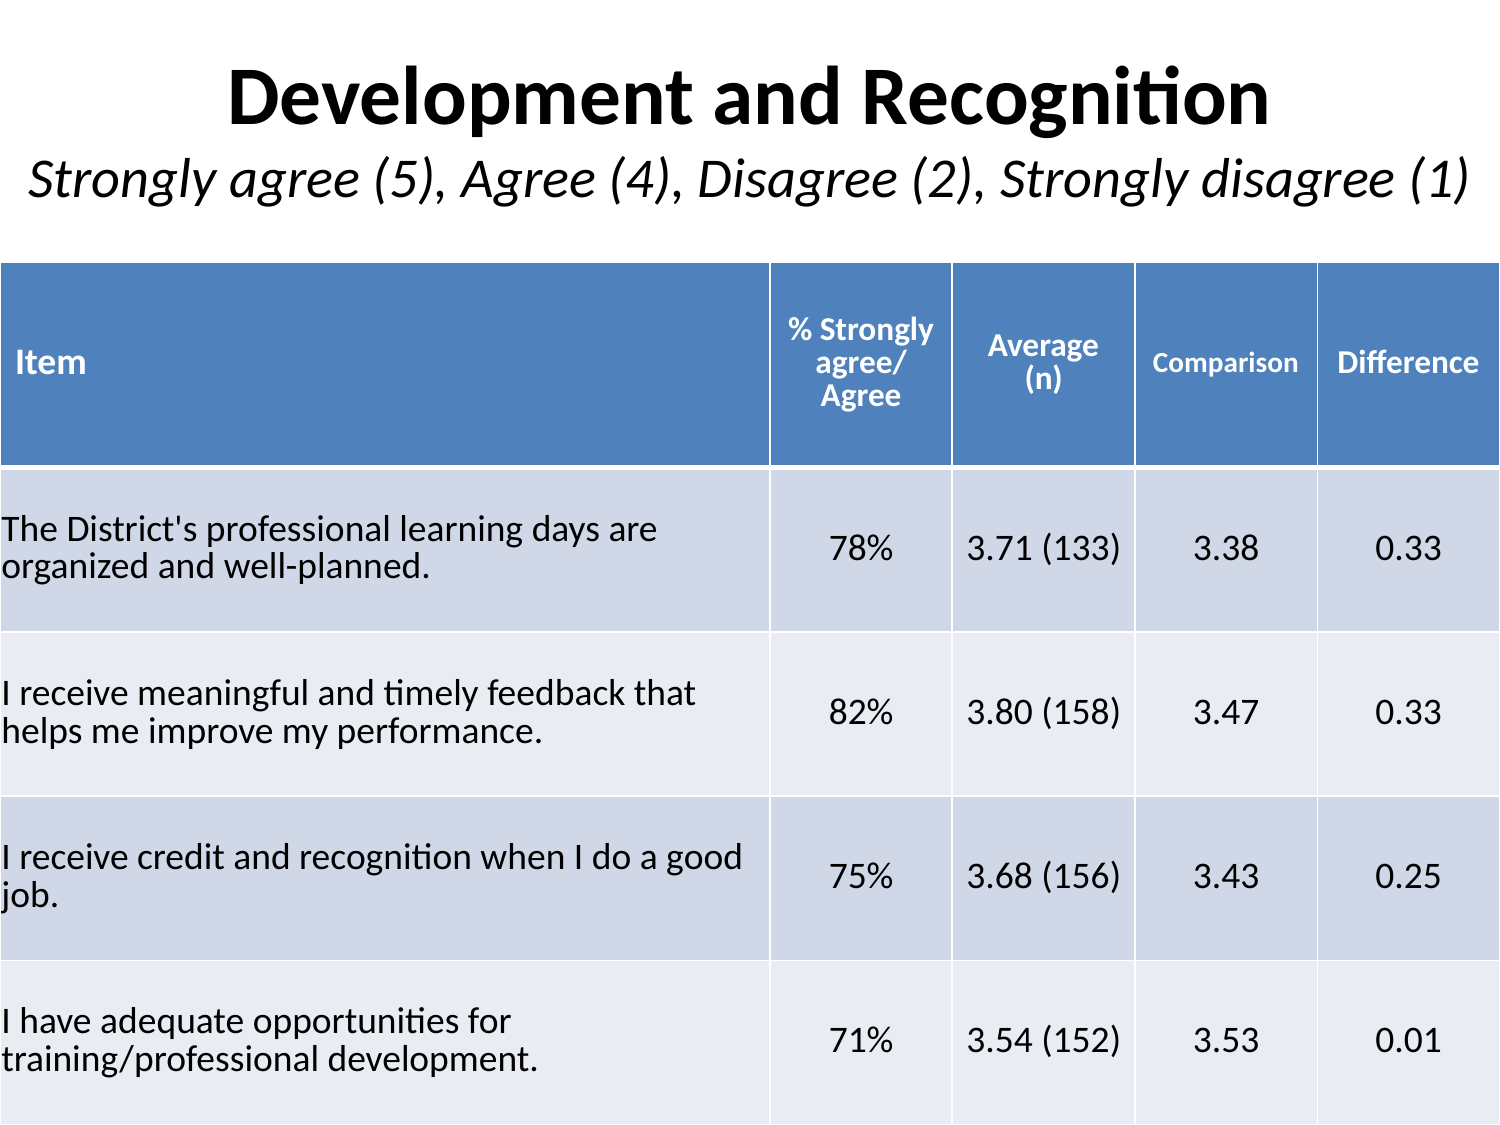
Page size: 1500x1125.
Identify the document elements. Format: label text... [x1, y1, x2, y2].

table_cell 71% [771, 961, 951, 1124]
table_cell 75% [771, 797, 951, 960]
table_cell I have adequate opportunities for training/professional development. [1, 961, 769, 1124]
table_cell 3.68 (156) [953, 797, 1134, 960]
table_cell The District's professional learning days are organized and well-planned. [1, 470, 769, 631]
table_cell 3.47 [1136, 633, 1317, 795]
table_cell 3.80 (158) [953, 633, 1134, 795]
table_header % Strongly agree/ Agree [771, 263, 951, 465]
table_cell 0.33 [1318, 633, 1499, 795]
table_header Difference [1318, 263, 1499, 465]
table_cell 3.43 [1136, 797, 1317, 960]
table_header Item [1, 263, 769, 465]
table_cell 3.54 (152) [953, 961, 1134, 1124]
table_cell 82% [771, 633, 951, 795]
table_cell 3.53 [1136, 961, 1317, 1124]
table_cell I receive credit and recognition when I do a good job. [1, 797, 769, 960]
table_cell I receive meaningful and timely feedback that helps me improve my performance. [1, 633, 769, 795]
table_cell 0.25 [1318, 797, 1499, 960]
title Development and Recognition Strongly agree (5), Agree (4), Disagree (2), Strongly disagree (1) [0, 0, 1500, 250]
table_cell 0.33 [1318, 470, 1499, 631]
table_header Comparison [1136, 263, 1317, 465]
table_cell 3.71 (133) [953, 470, 1134, 631]
table_cell 0.01 [1318, 961, 1499, 1124]
table_cell 3.38 [1136, 470, 1317, 631]
table_cell 78% [771, 470, 951, 631]
table_header Average (n) [953, 263, 1134, 465]
